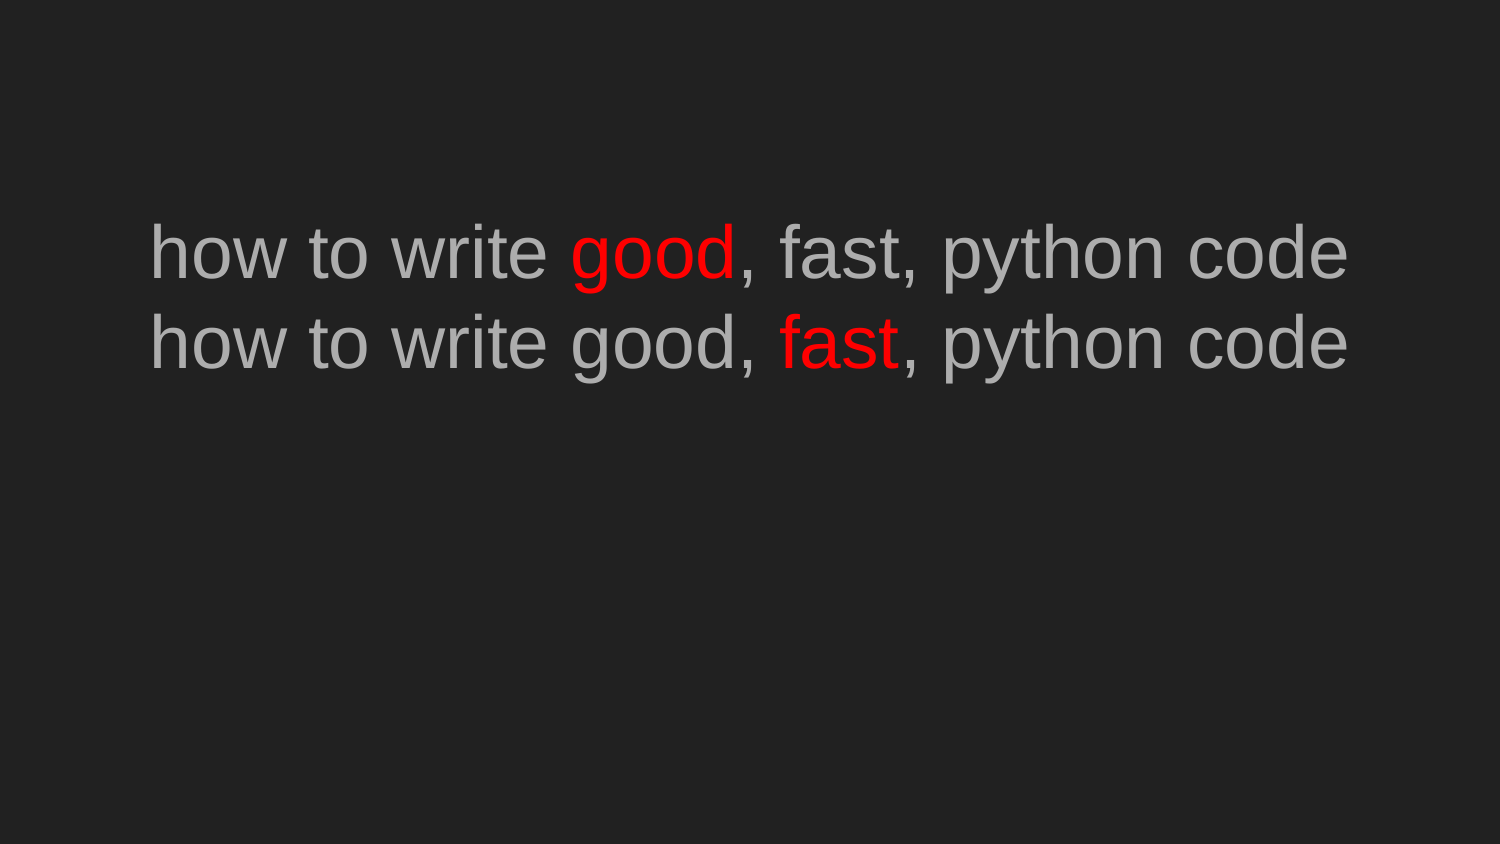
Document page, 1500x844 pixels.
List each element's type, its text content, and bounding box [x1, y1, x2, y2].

list how to write good, fast, python code how to write good, fast, python code [51, 189, 1449, 750]
